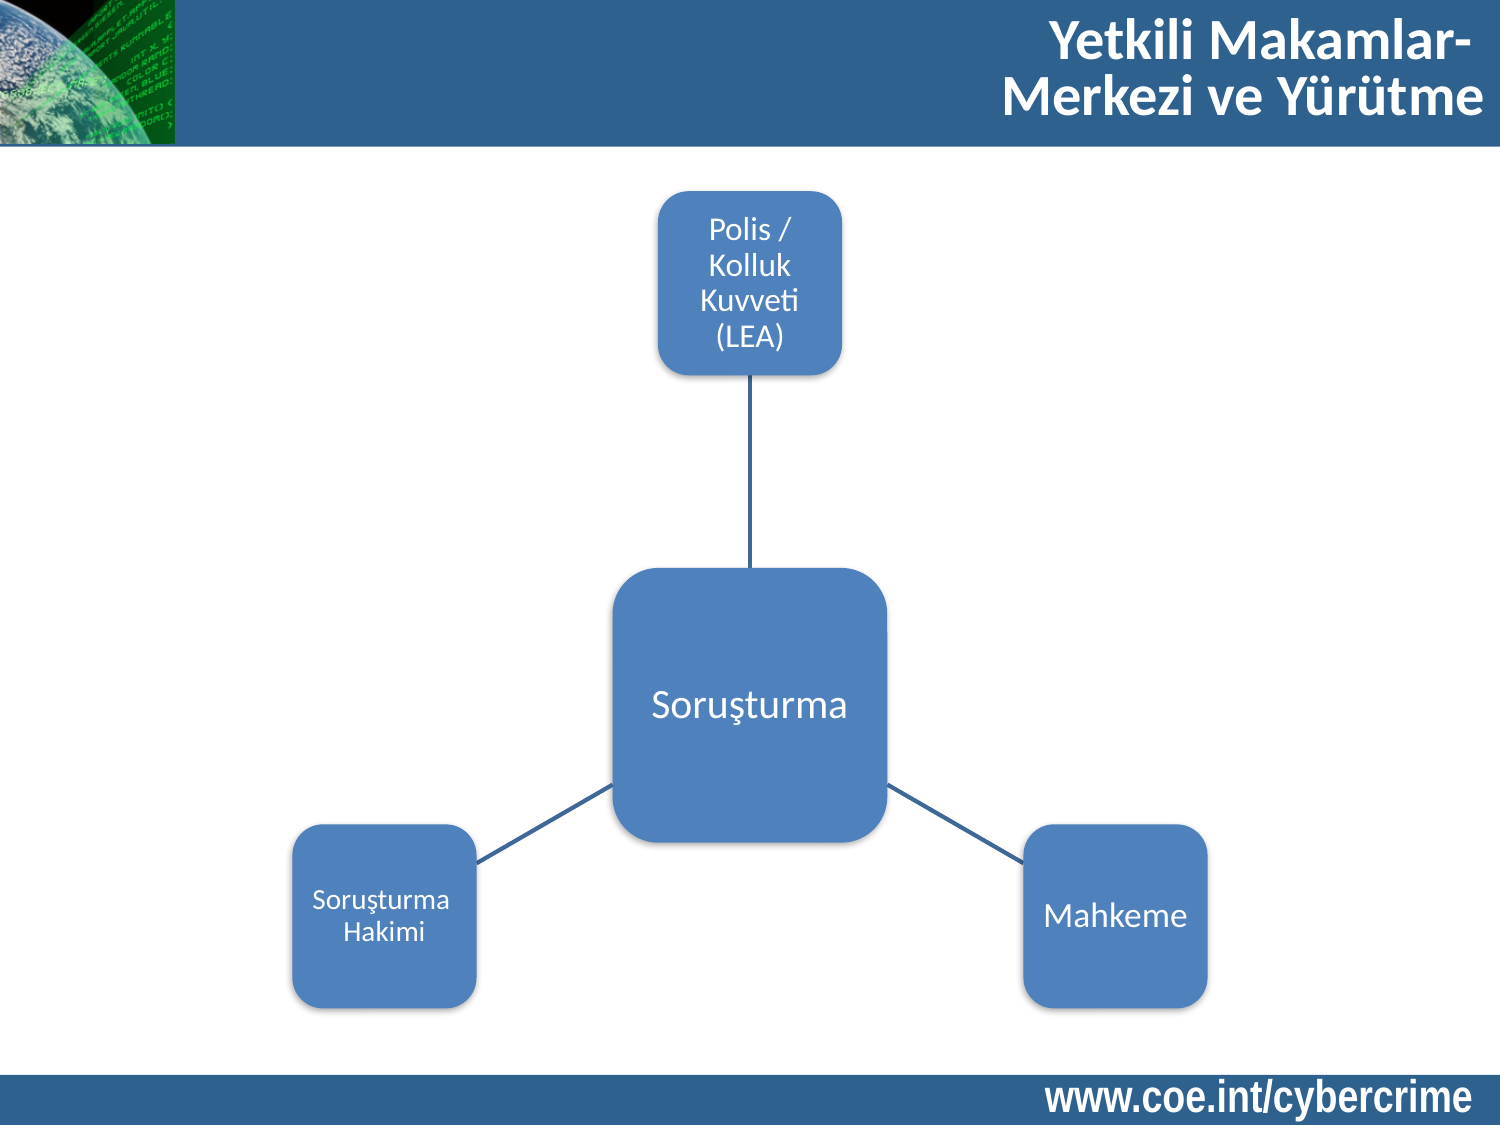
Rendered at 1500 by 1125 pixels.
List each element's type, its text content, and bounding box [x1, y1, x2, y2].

picture [0, 0, 175, 144]
text_box [0, 1073, 1030, 1125]
text_box Yetkili Makamlar- Merkezi ve Yürütme [179, 0, 1500, 149]
text_box www.coe.int/cybercrime [1030, 1059, 1500, 1125]
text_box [107, 141, 1393, 1058]
